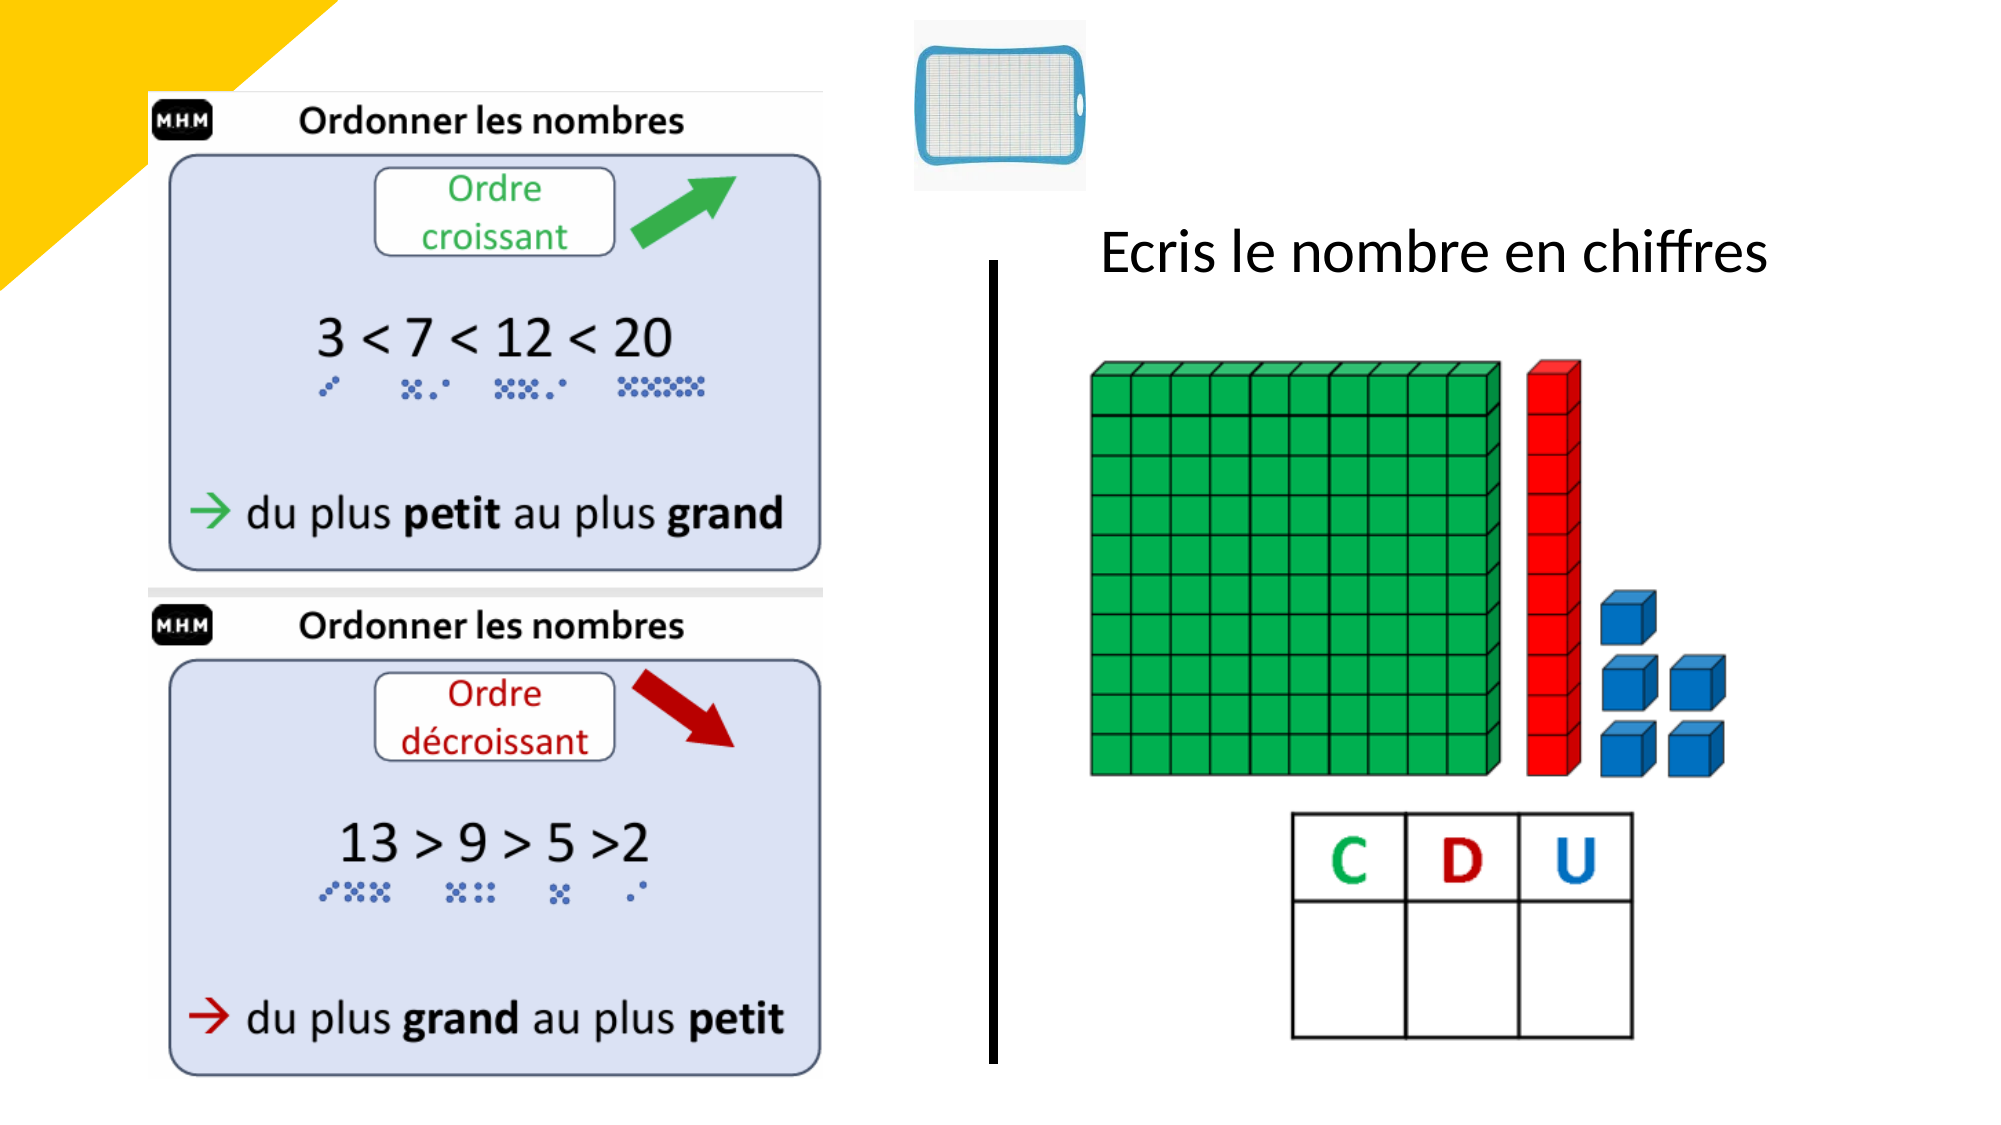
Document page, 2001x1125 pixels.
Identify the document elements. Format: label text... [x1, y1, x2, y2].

picture [1074, 332, 1736, 1044]
picture [914, 20, 1086, 191]
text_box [0, 0, 337, 290]
picture [148, 91, 823, 1079]
text_box Ecris le nombre en chiffres [1085, 203, 1944, 293]
